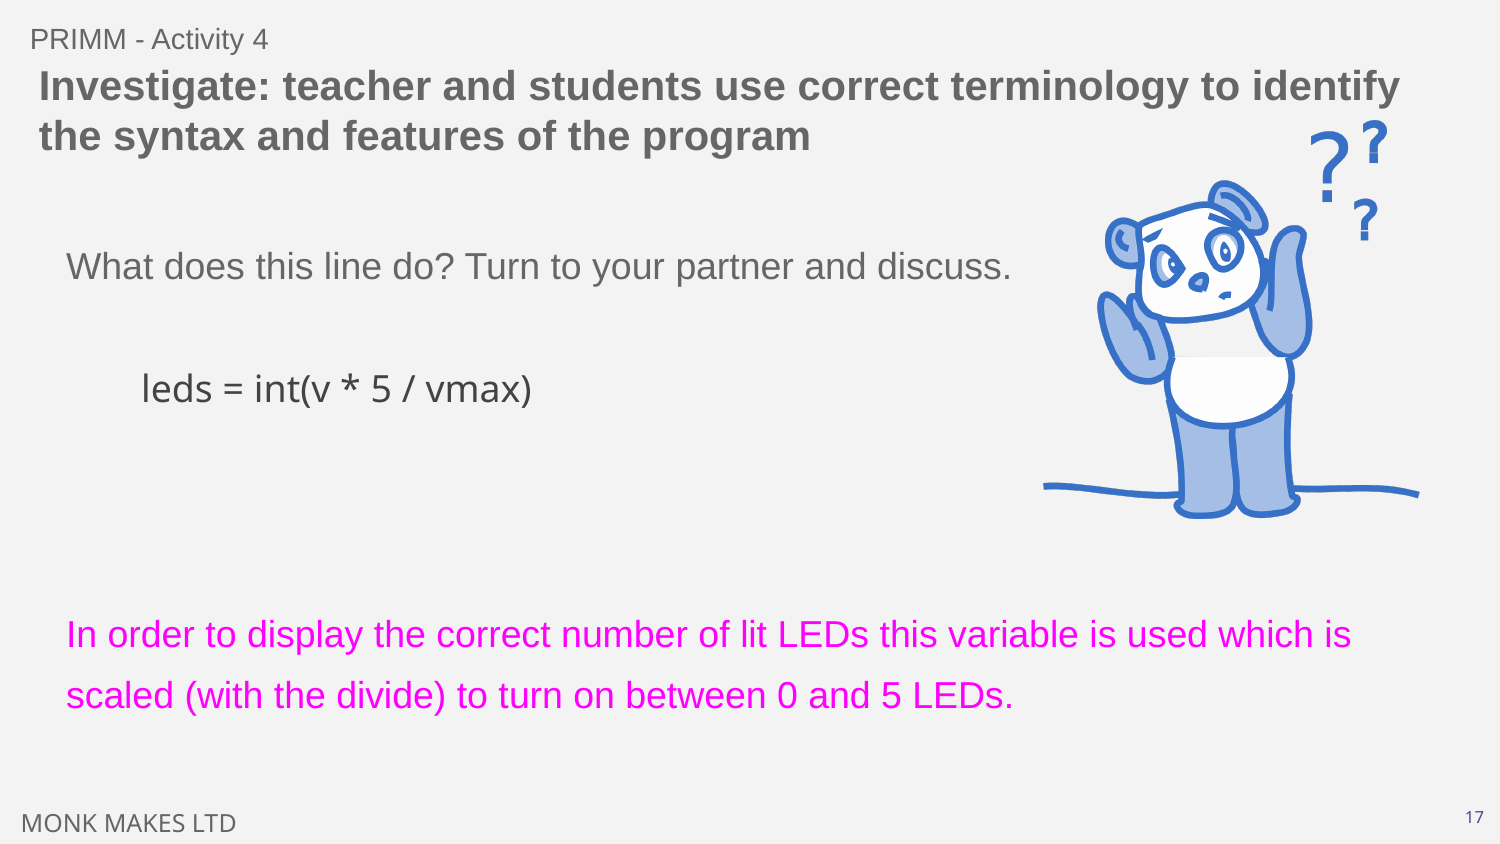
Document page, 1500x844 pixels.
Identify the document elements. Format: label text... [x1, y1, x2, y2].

subtitle PRIMM - Activity 4 [14, 0, 1500, 52]
text_box What does this line do? Turn to your partner and discuss. leds = int(v * 5 / vmax) In order to display the correct number of lit LEDs this variable is used which is scaled (with the divide) to turn on between 0 and 5 LEDs. [50, 211, 1398, 793]
picture [1039, 120, 1423, 520]
slide_number ‹#› [1448, 792, 1500, 844]
title Investigate: teacher and students use correct terminology to identify the syntax and features of the program [24, 52, 1422, 167]
